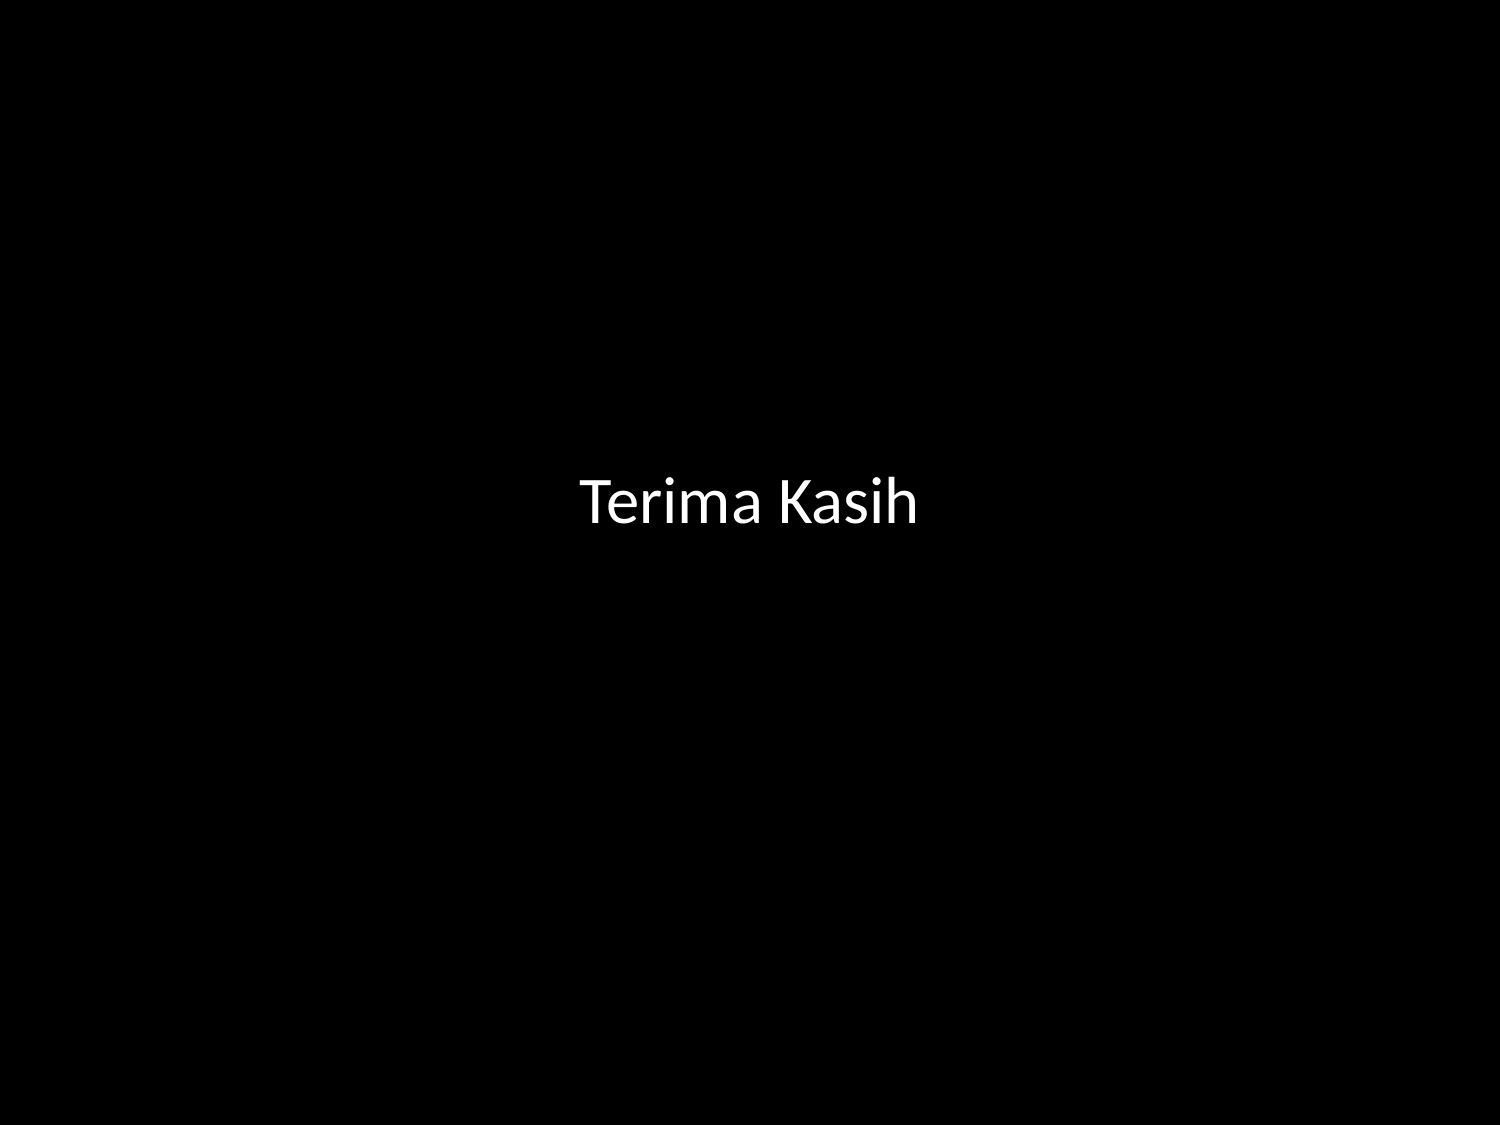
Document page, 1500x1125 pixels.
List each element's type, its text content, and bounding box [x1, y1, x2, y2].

list Terima Kasih [75, 262, 1425, 1005]
